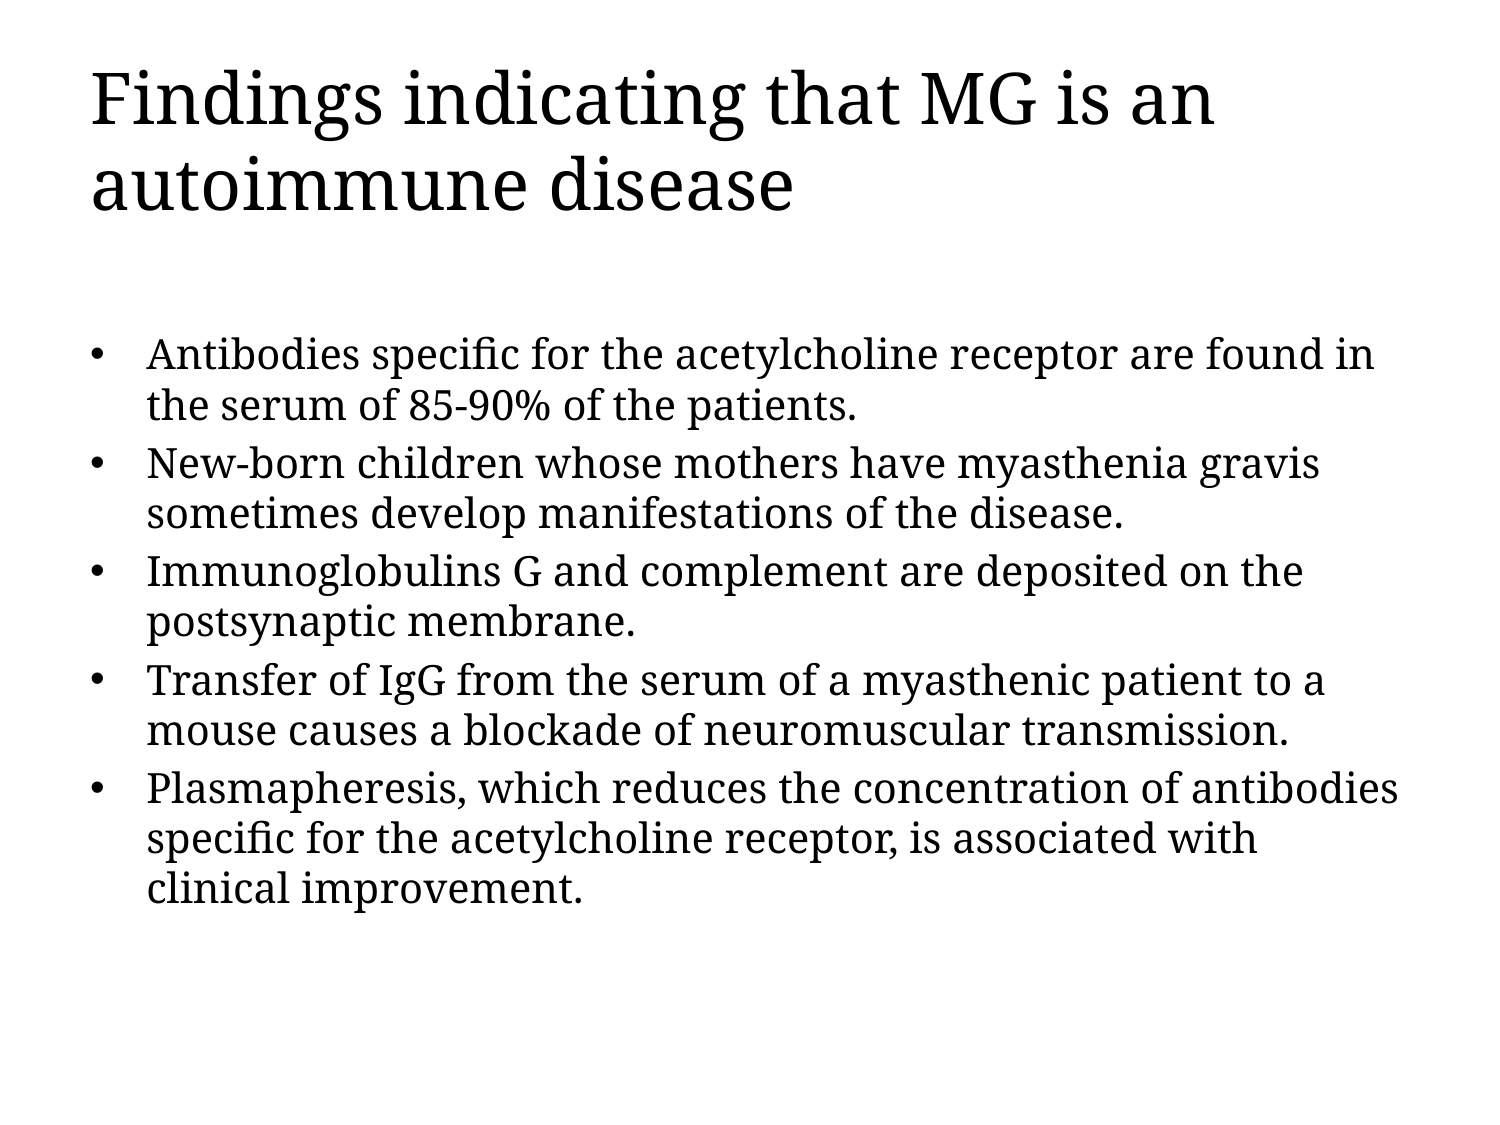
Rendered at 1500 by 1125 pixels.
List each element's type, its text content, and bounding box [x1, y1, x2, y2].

list Antibodies specific for the acetylcholine receptor are found in the serum of 85-90% of the patients. New-born children whose mothers have myasthenia gravis sometimes develop manifestations of the disease. Immunoglobulins G and complement are deposited on the postsynaptic membrane. Transfer of IgG from the serum of a myasthenic patient to a mouse causes a blockade of neuromuscular transmission. Plasmapheresis, which reduces the concentration of antibodies specific for the acetylcholine receptor, is associated with clinical improvement. [75, 262, 1425, 1005]
title Findings indicating that MG is an autoimmune disease [75, 45, 1425, 233]
